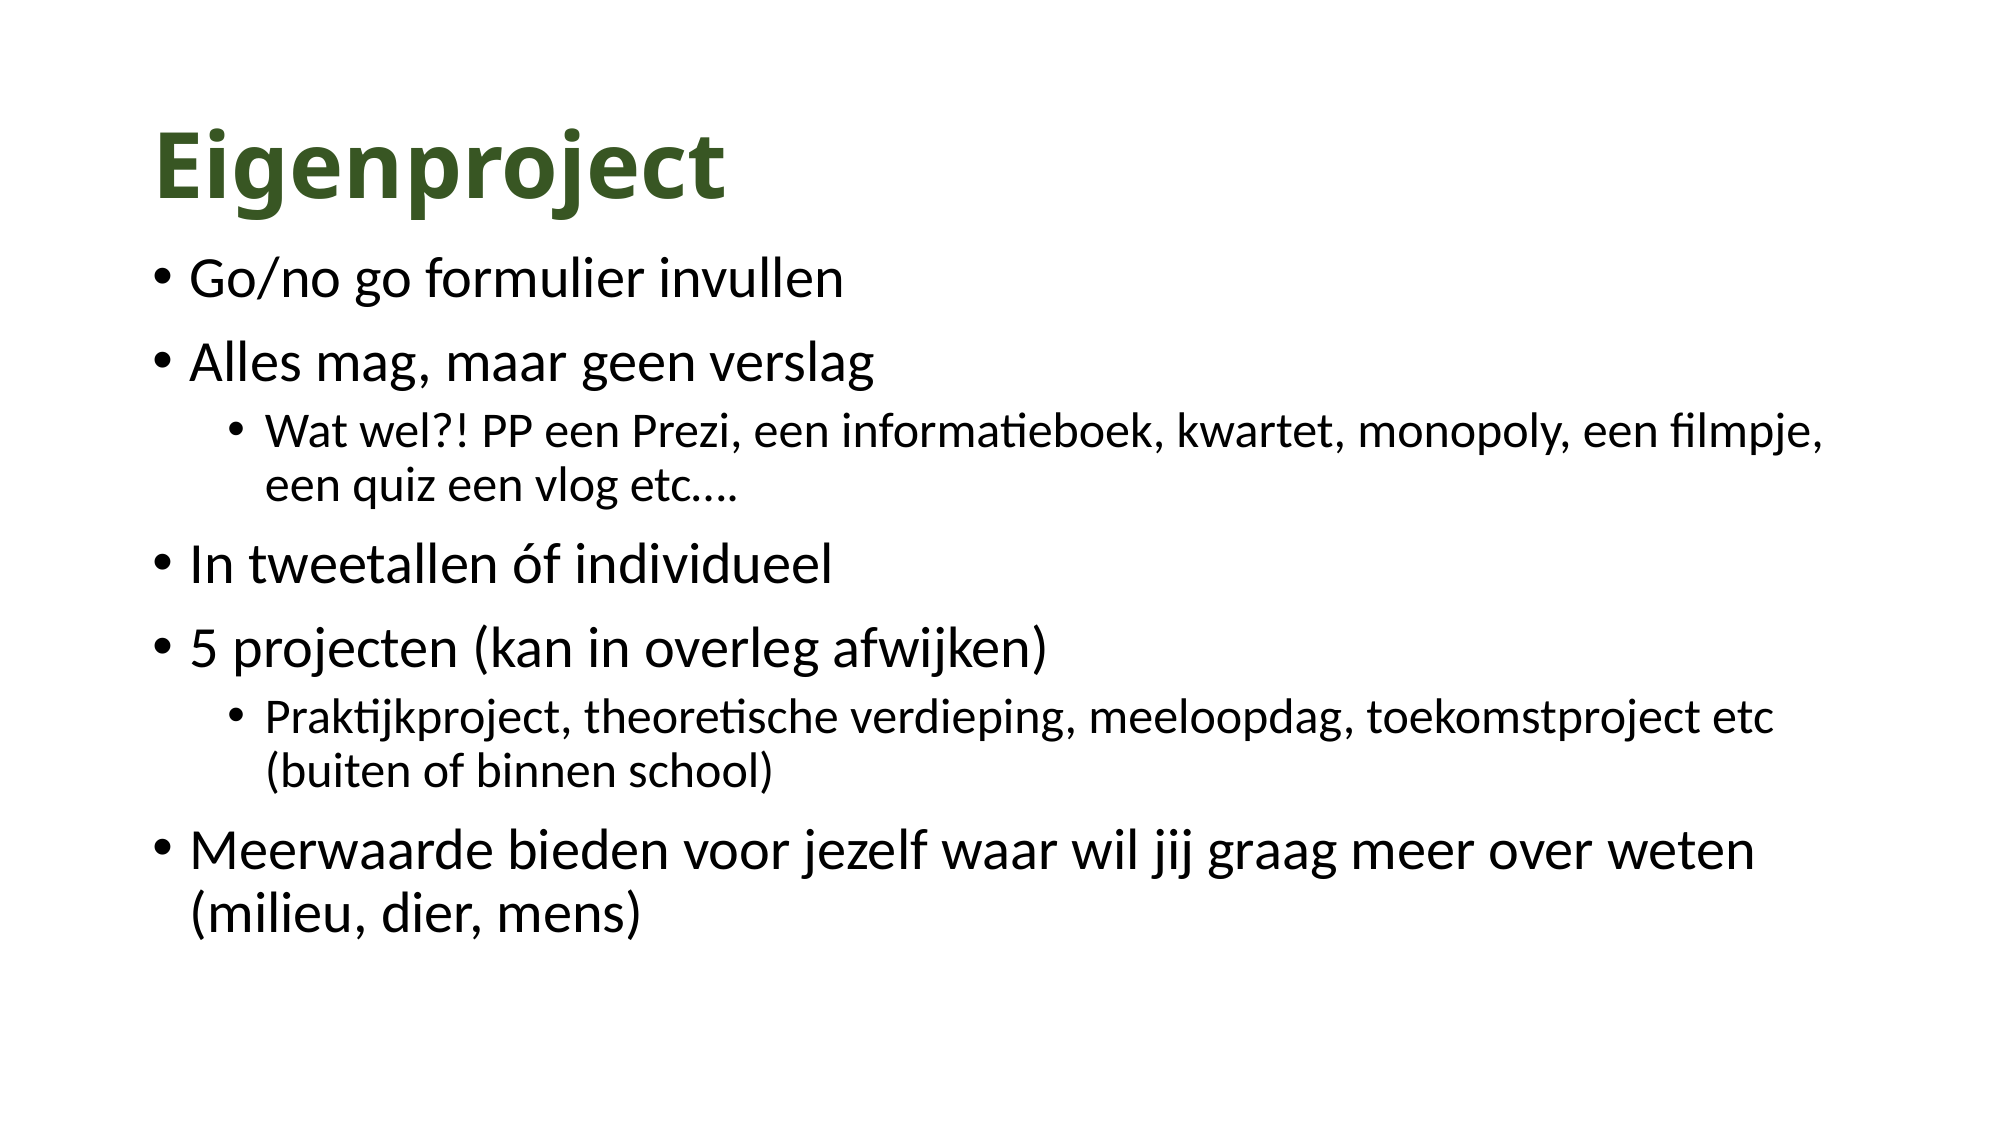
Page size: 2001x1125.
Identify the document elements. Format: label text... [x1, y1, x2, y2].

list Go/no go formulier invullen Alles mag, maar geen verslag Wat wel?! PP een Prezi, een informatieboek, kwartet, monopoly, een filmpje, een quiz een vlog etc…. In tweetallen óf individueel 5 projecten (kan in overleg afwijken) Praktijkproject, theoretische verdieping, meeloopdag, toekomstproject etc (buiten of binnen school) Meerwaarde bieden voor jezelf waar wil jij graag meer over weten (milieu, dier, mens) [137, 239, 1863, 1125]
title Eigenproject [137, 59, 1863, 239]
